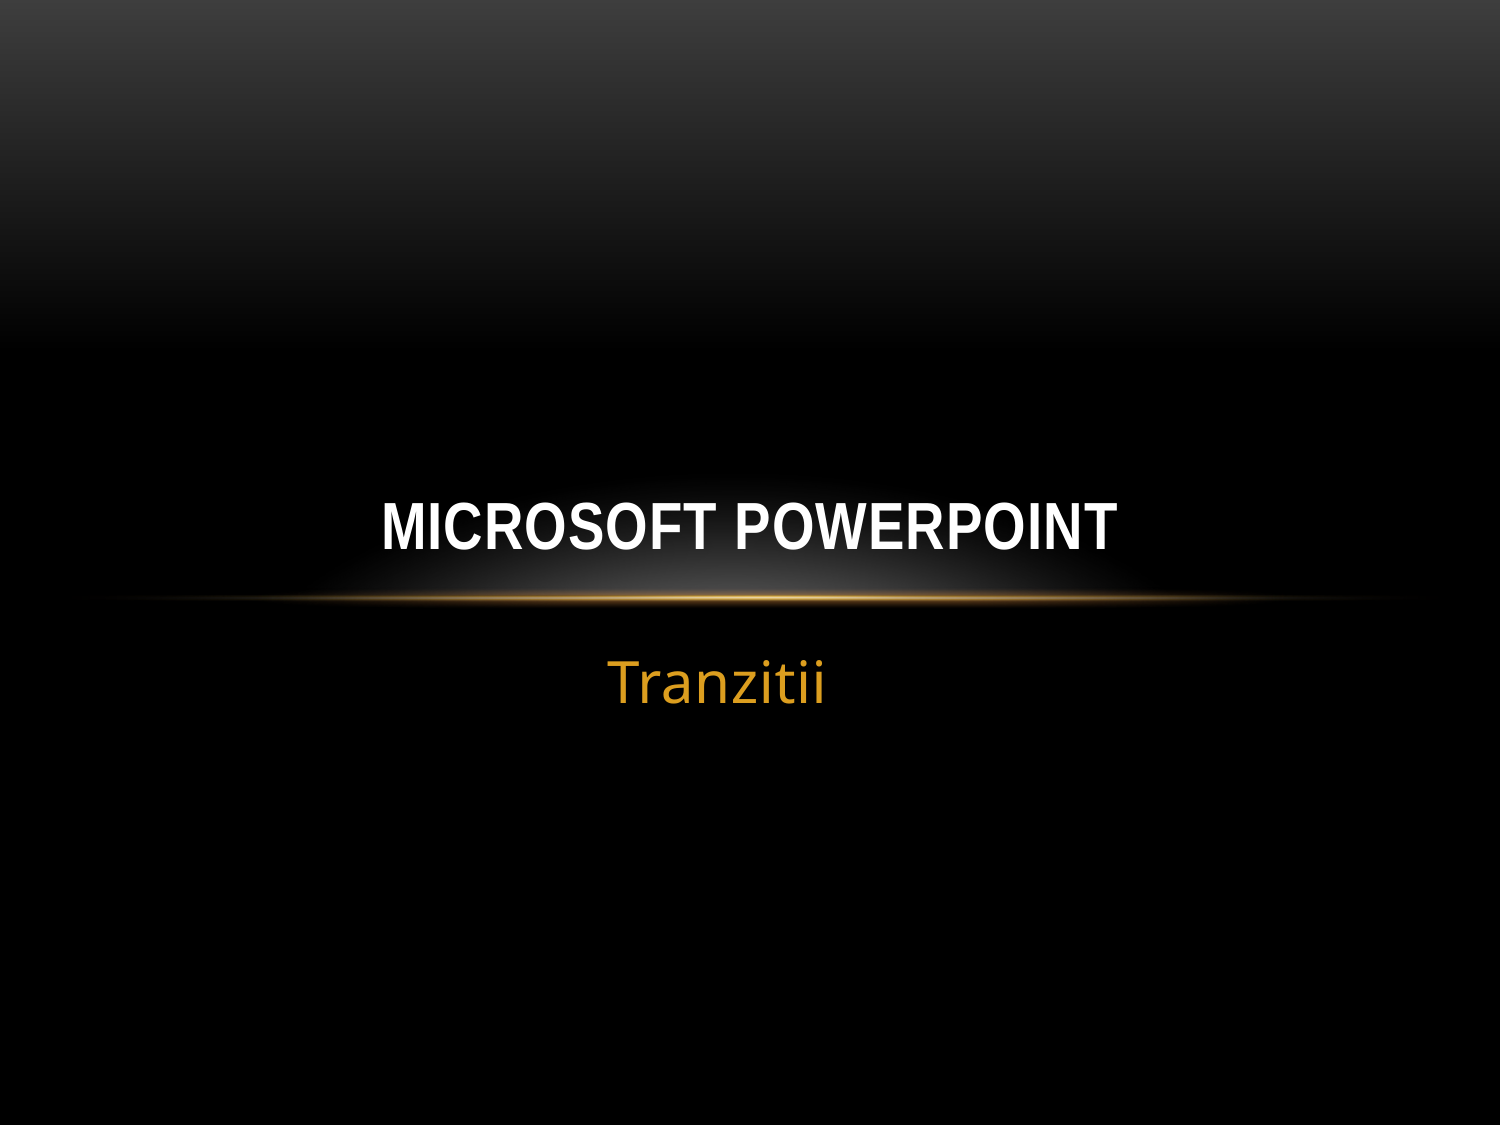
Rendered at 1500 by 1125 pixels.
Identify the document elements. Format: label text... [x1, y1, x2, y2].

picture [0, 0, 1500, 750]
title Microsoft PowerPoint [112, 329, 1388, 571]
subtitle Tranzitii [200, 637, 1250, 925]
